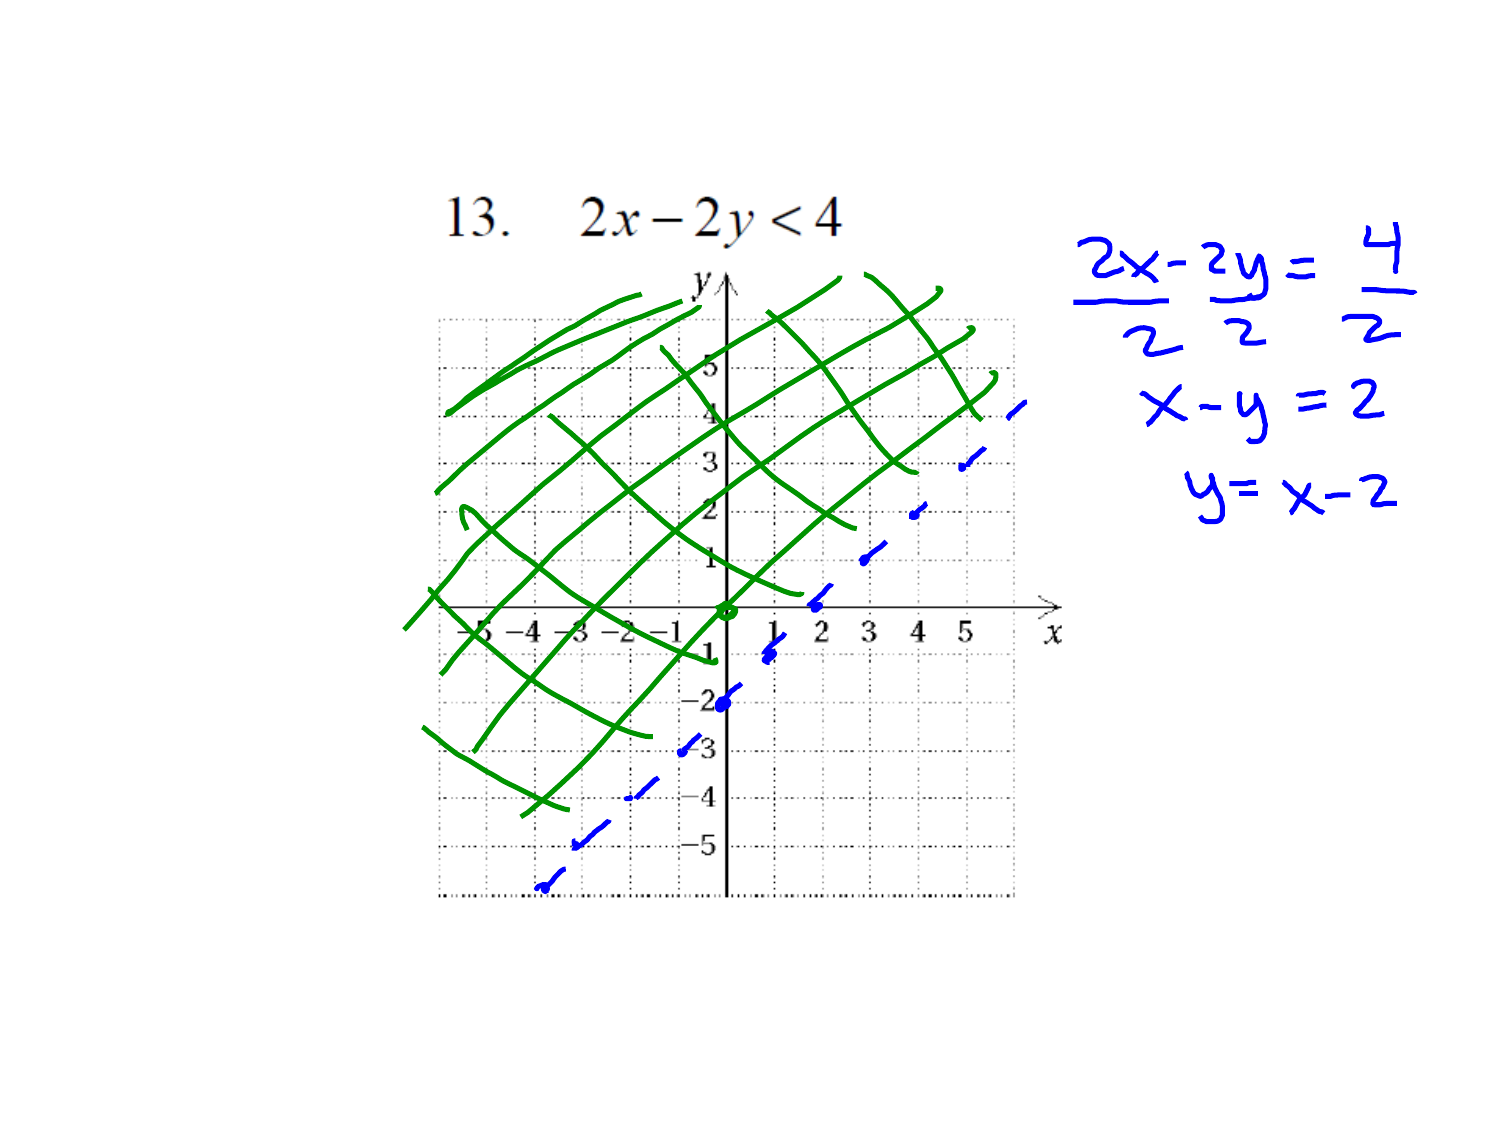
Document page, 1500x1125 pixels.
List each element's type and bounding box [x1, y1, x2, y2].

text_box [1146, 385, 1182, 426]
text_box [403, 273, 997, 818]
text_box [1124, 326, 1184, 356]
text_box [1163, 406, 1187, 421]
text_box [1119, 252, 1141, 269]
text_box [1140, 391, 1163, 406]
text_box [1341, 315, 1401, 342]
text_box [1325, 494, 1351, 498]
text_box [1286, 273, 1316, 278]
text_box [1167, 262, 1186, 266]
text_box [1224, 319, 1267, 344]
text_box [1394, 222, 1399, 269]
text_box [1361, 288, 1416, 295]
text_box [1365, 227, 1395, 246]
text_box [1301, 498, 1325, 514]
text_box [1237, 253, 1267, 297]
text_box [1282, 481, 1302, 498]
text_box [1360, 475, 1397, 506]
text_box [1102, 238, 1125, 277]
picture [403, 194, 1097, 931]
text_box [1298, 404, 1327, 410]
text_box [1289, 484, 1312, 514]
text_box [1185, 471, 1224, 523]
text_box [1238, 392, 1267, 443]
text_box [1200, 405, 1222, 409]
text_box [1202, 243, 1226, 273]
text_box [1352, 380, 1385, 417]
text_box [1290, 259, 1314, 264]
text_box [1297, 391, 1326, 397]
text_box [1209, 295, 1262, 302]
text_box [1229, 481, 1257, 485]
text_box [1133, 252, 1158, 277]
text_box [1102, 300, 1169, 304]
text_box [1141, 269, 1158, 283]
